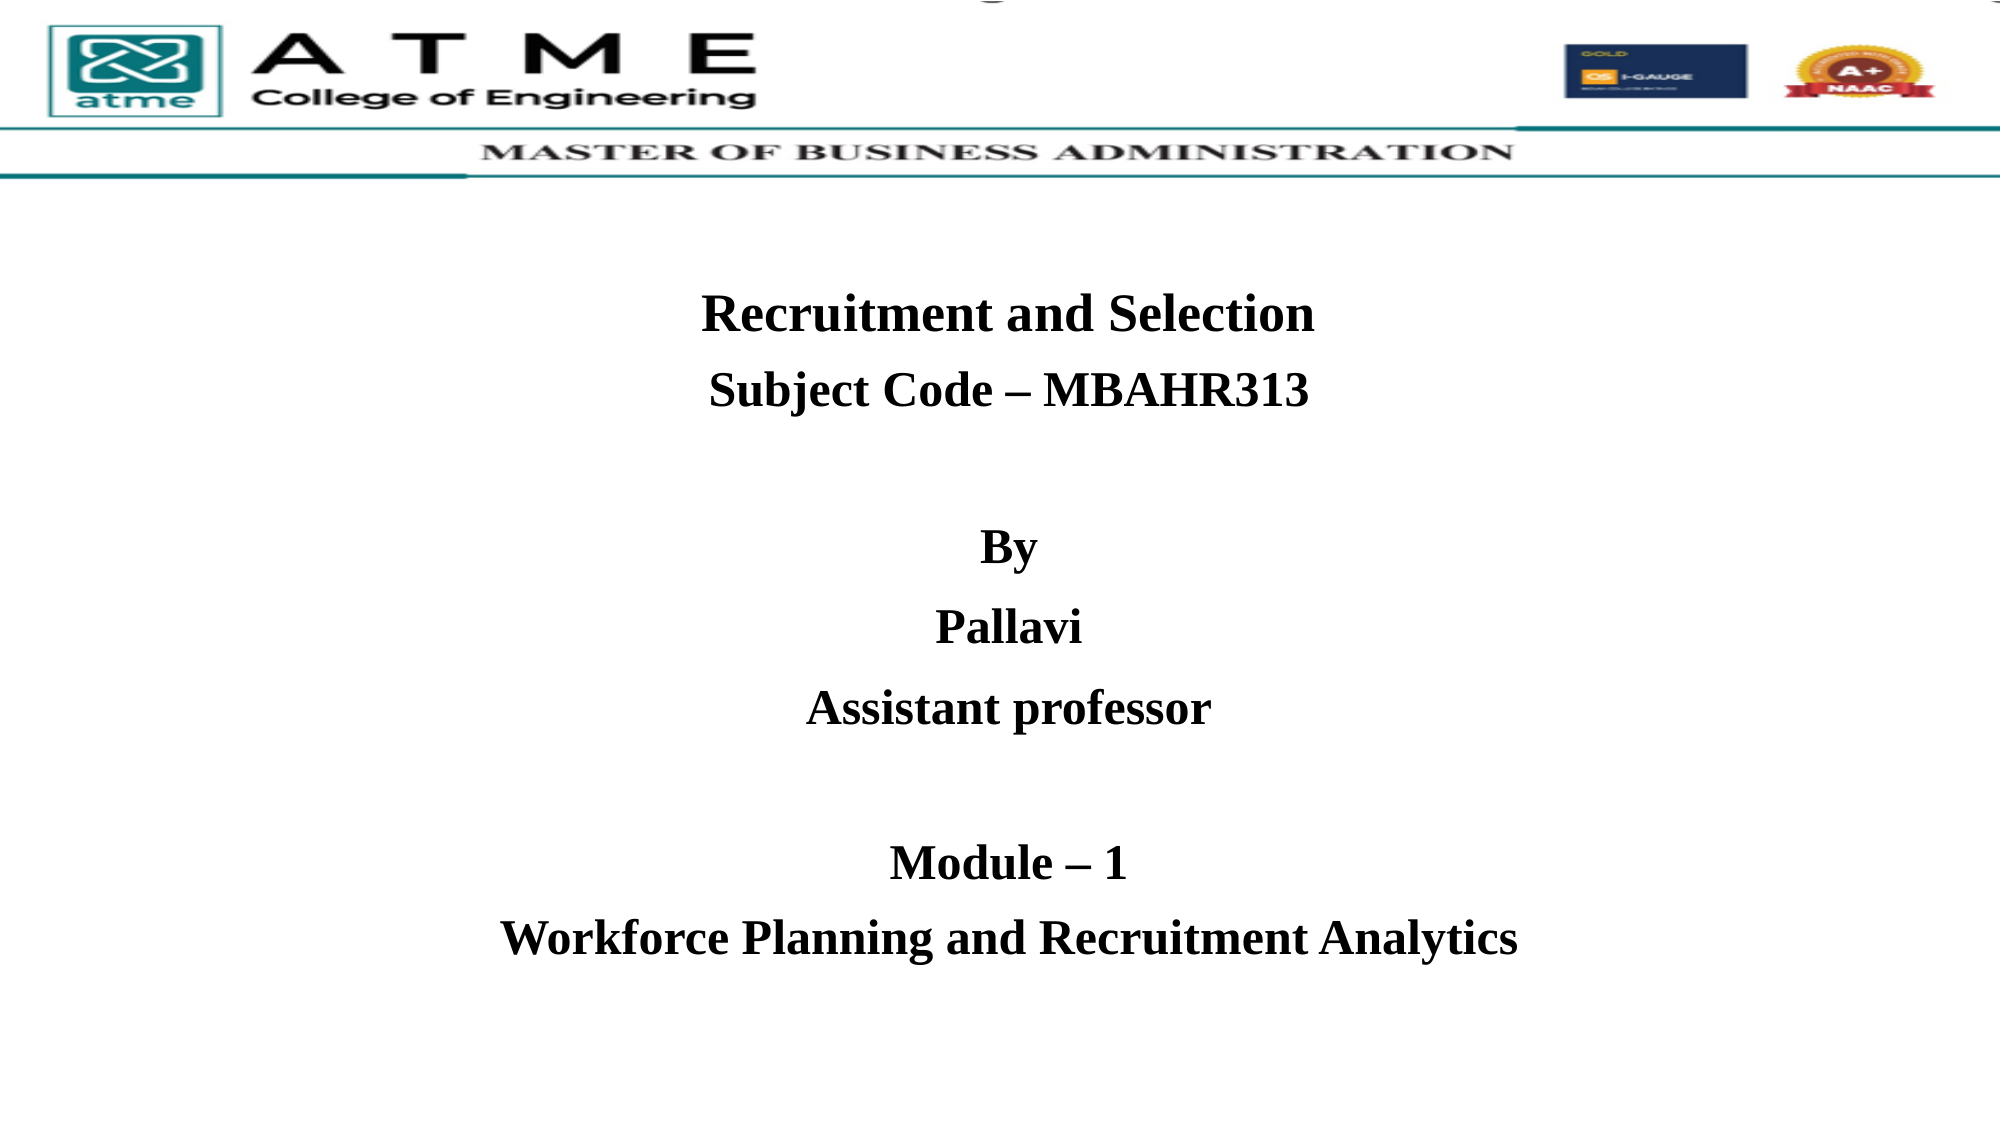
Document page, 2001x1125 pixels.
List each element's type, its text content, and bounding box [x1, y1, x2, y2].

picture [0, 1, 2000, 180]
subtitle Recruitment and Selection Subject Code – MBAHR313 By Pallavi Assistant professor Module – 1 Workforce Planning and Recruitment Analytics [121, 276, 1897, 1002]
